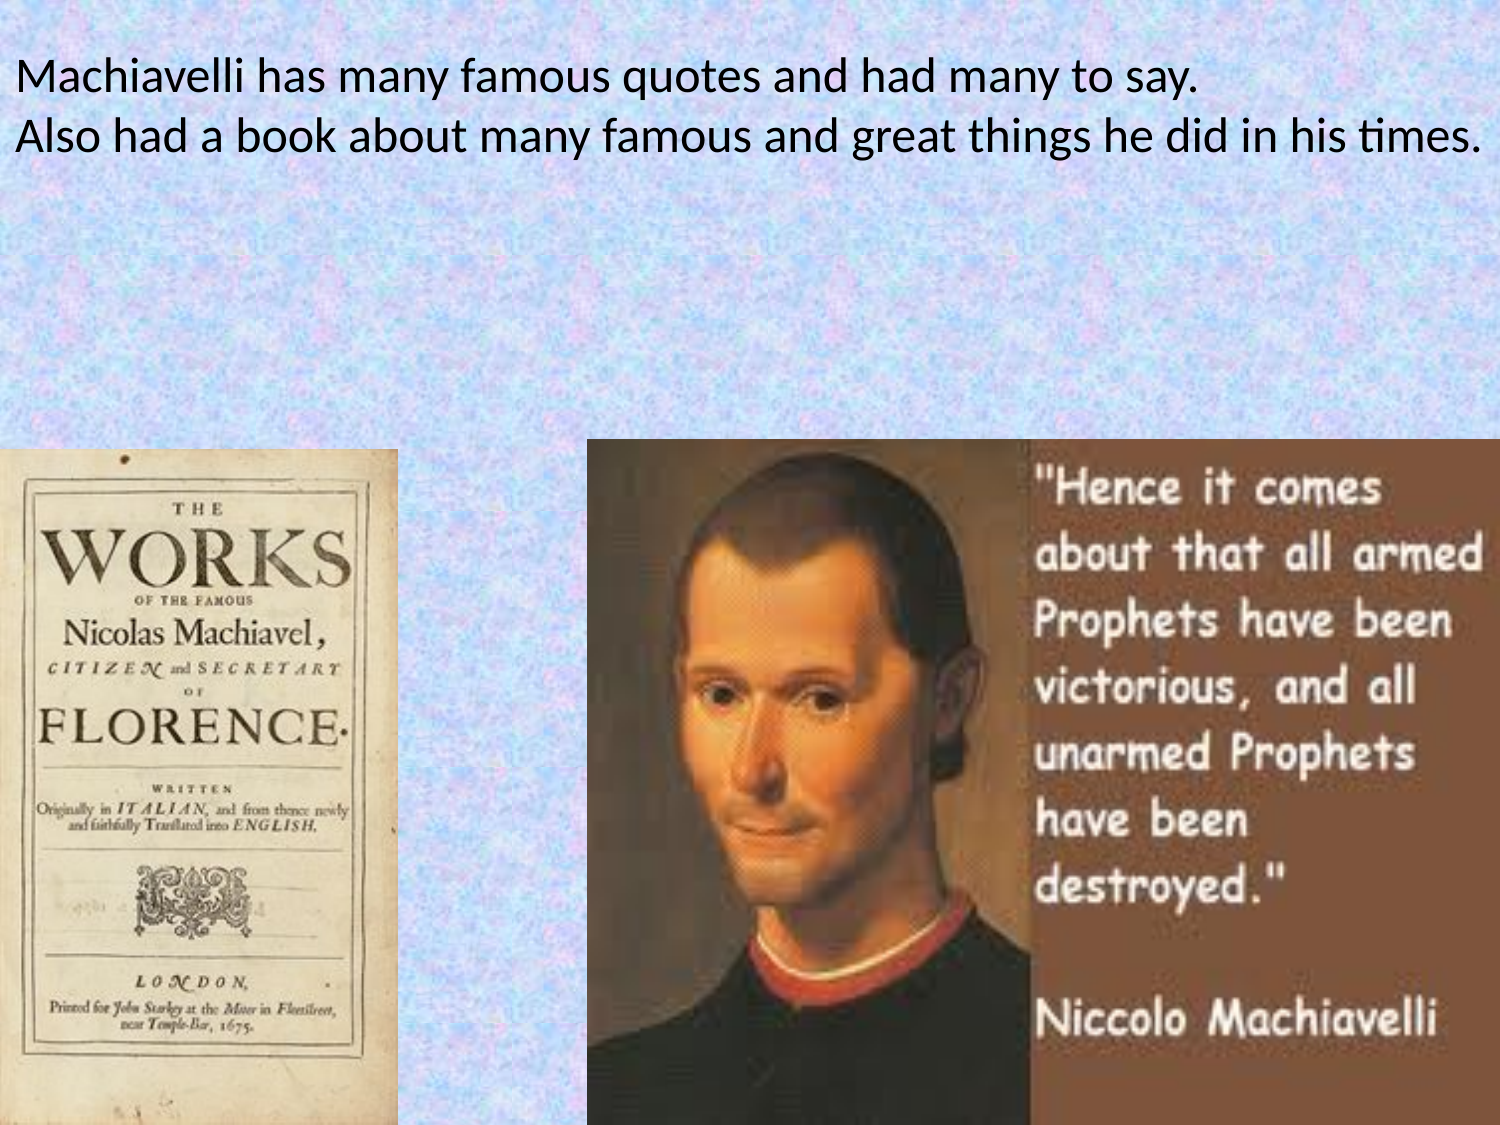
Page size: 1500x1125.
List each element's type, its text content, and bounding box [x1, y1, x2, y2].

title Machiavelli has many famous quotes and had many to say. Also had a book about many famous and great things he did in his times. [0, 0, 1500, 325]
picture [0, 325, 1500, 1125]
